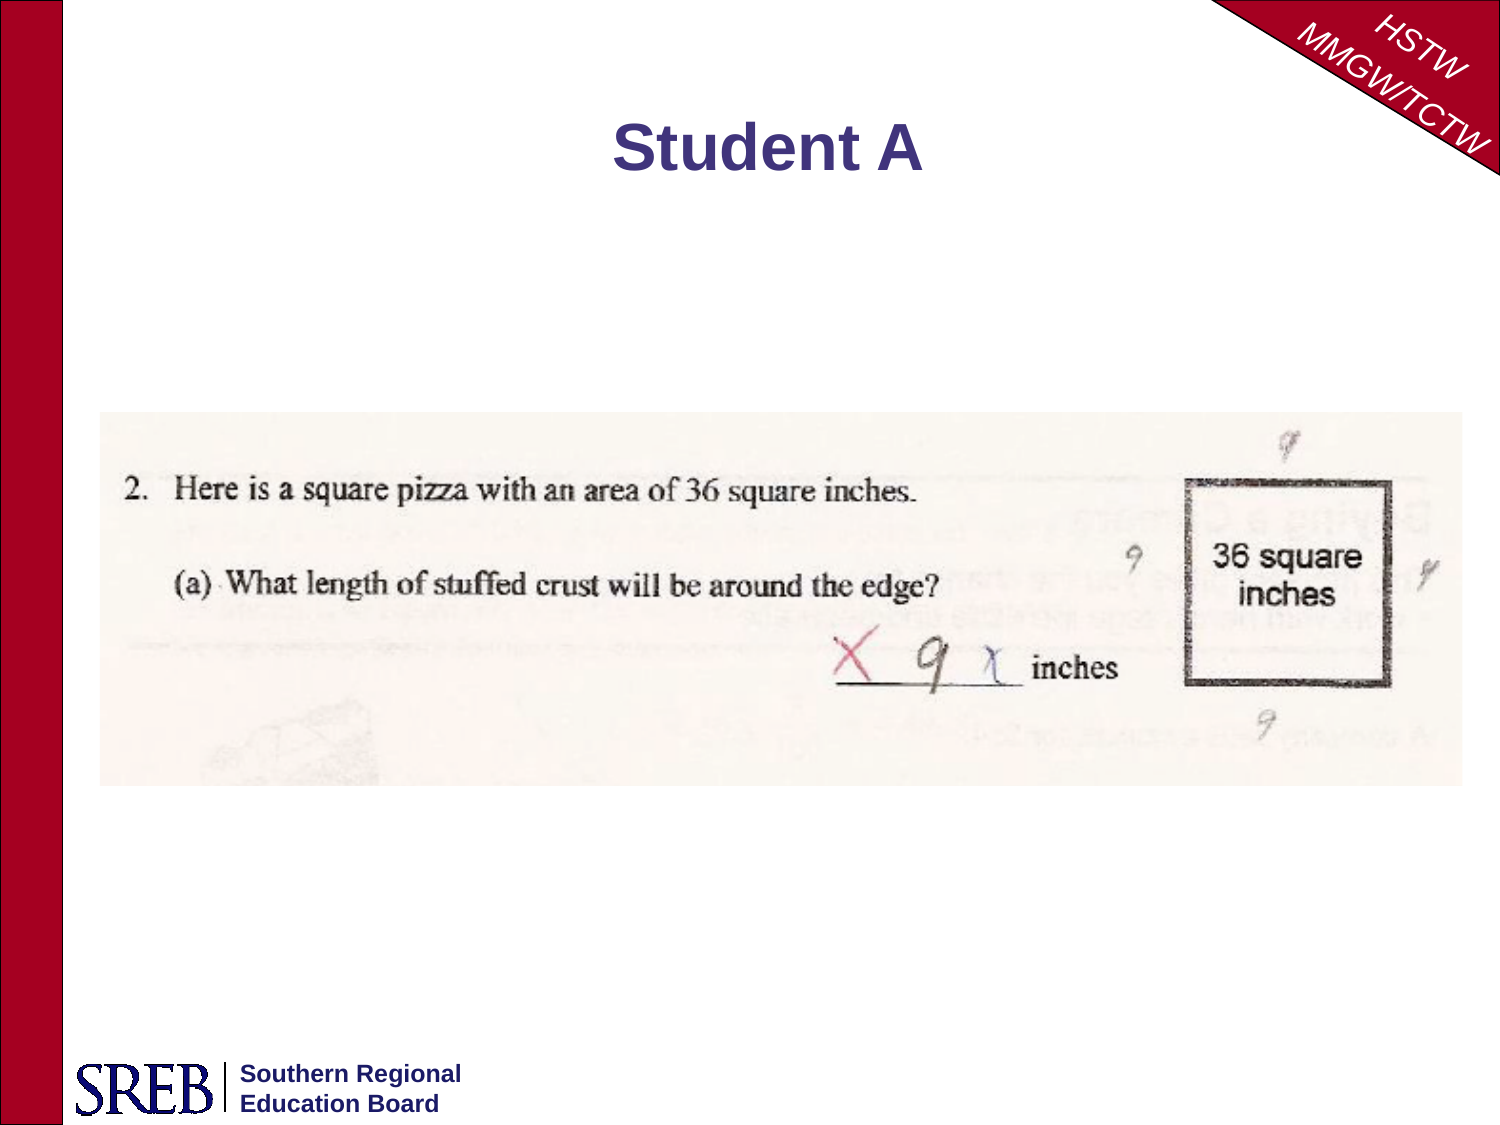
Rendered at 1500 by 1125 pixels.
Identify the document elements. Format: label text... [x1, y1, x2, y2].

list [99, 412, 1463, 786]
title Student A [137, 74, 1401, 213]
